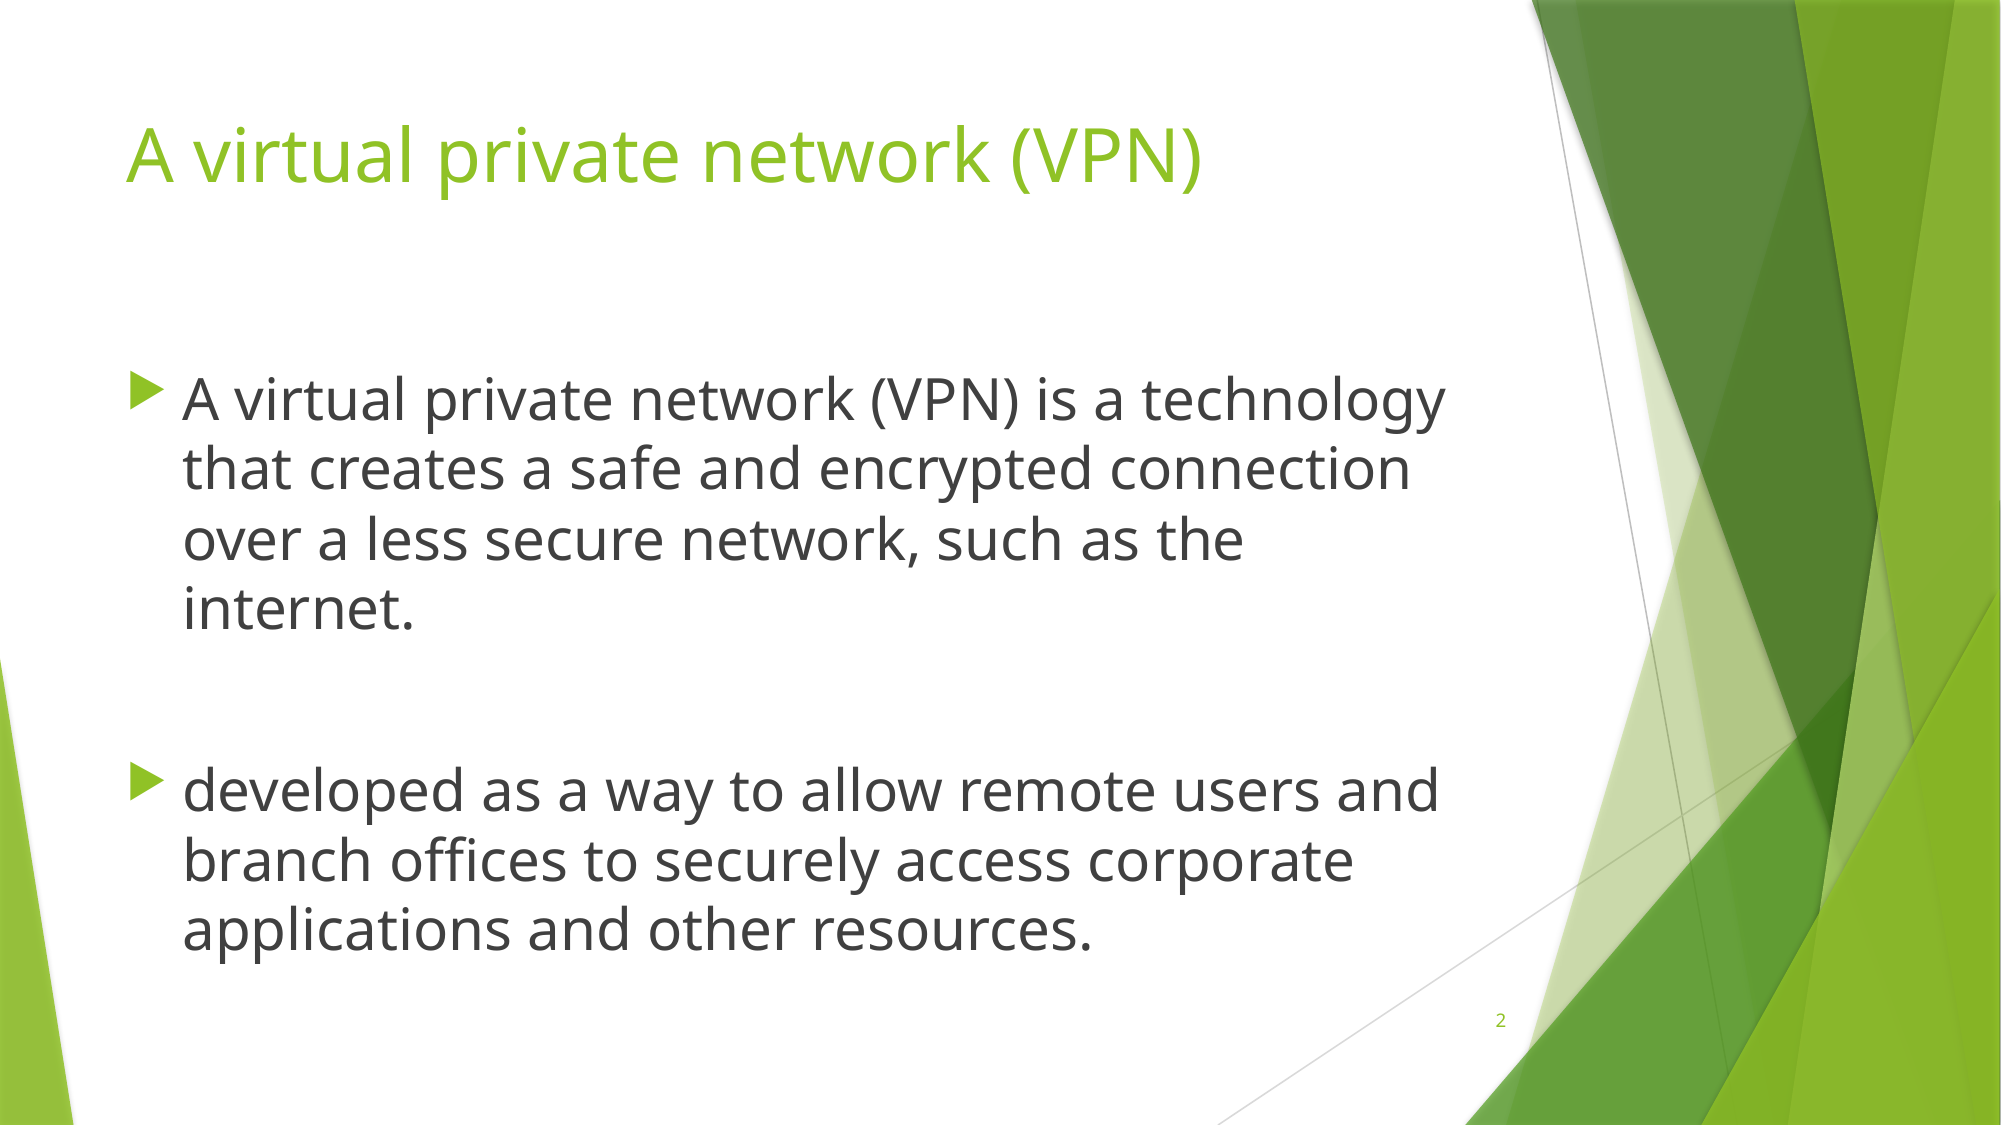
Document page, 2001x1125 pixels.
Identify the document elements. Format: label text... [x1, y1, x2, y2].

slide_number 2 [1409, 991, 1522, 1051]
list A virtual private network (VPN) is a technology that creates a safe and encrypted connection over a less secure network, such as the internet. developed as a way to allow remote users and branch offices to securely access corporate applications and other resources. [111, 354, 1522, 992]
title A virtual private network (VPN) [111, 99, 1522, 317]
